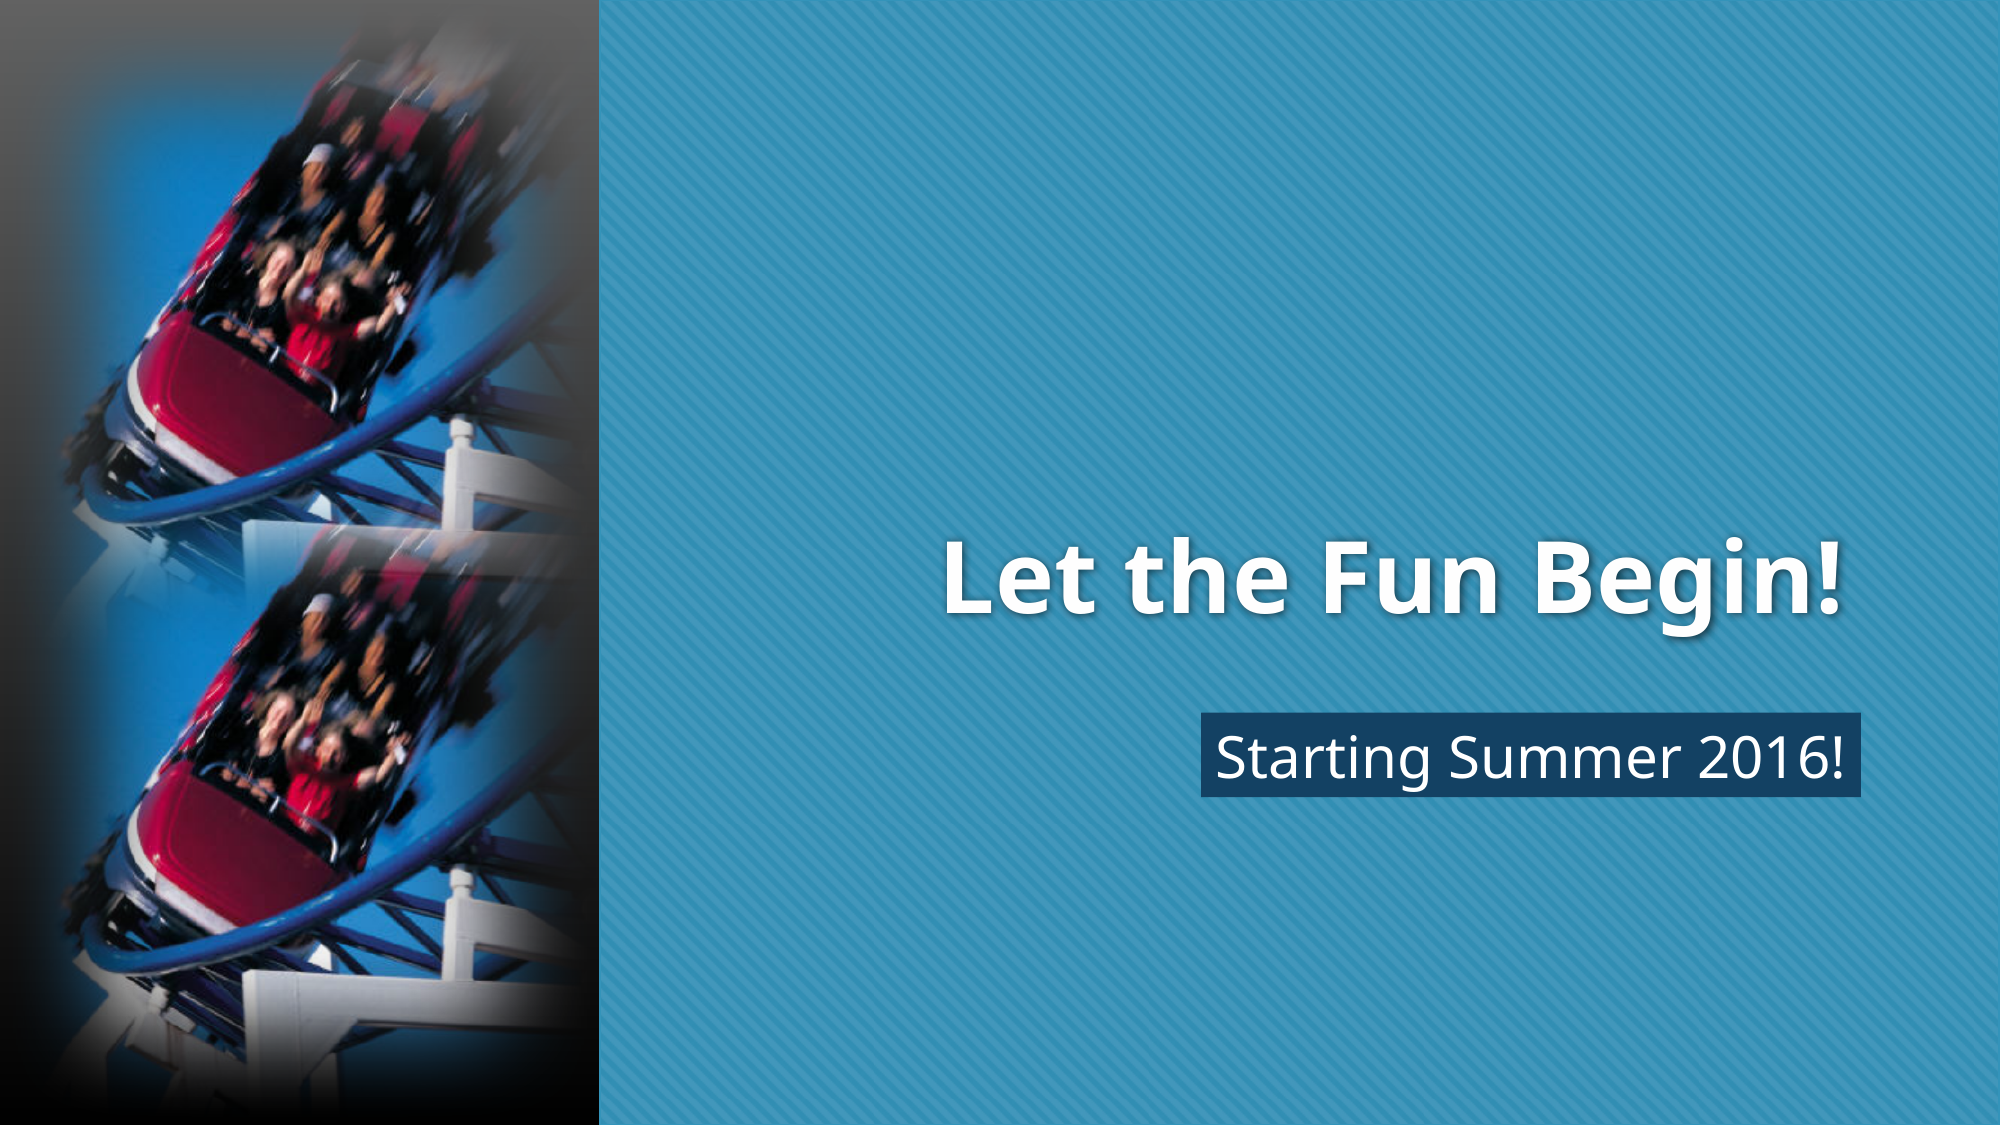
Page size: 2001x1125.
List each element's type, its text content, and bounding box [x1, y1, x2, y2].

text_box Starting Summer 2016! [1201, 712, 1861, 798]
picture [0, 0, 599, 1125]
title Let the Fun Begin! [599, 399, 1860, 641]
